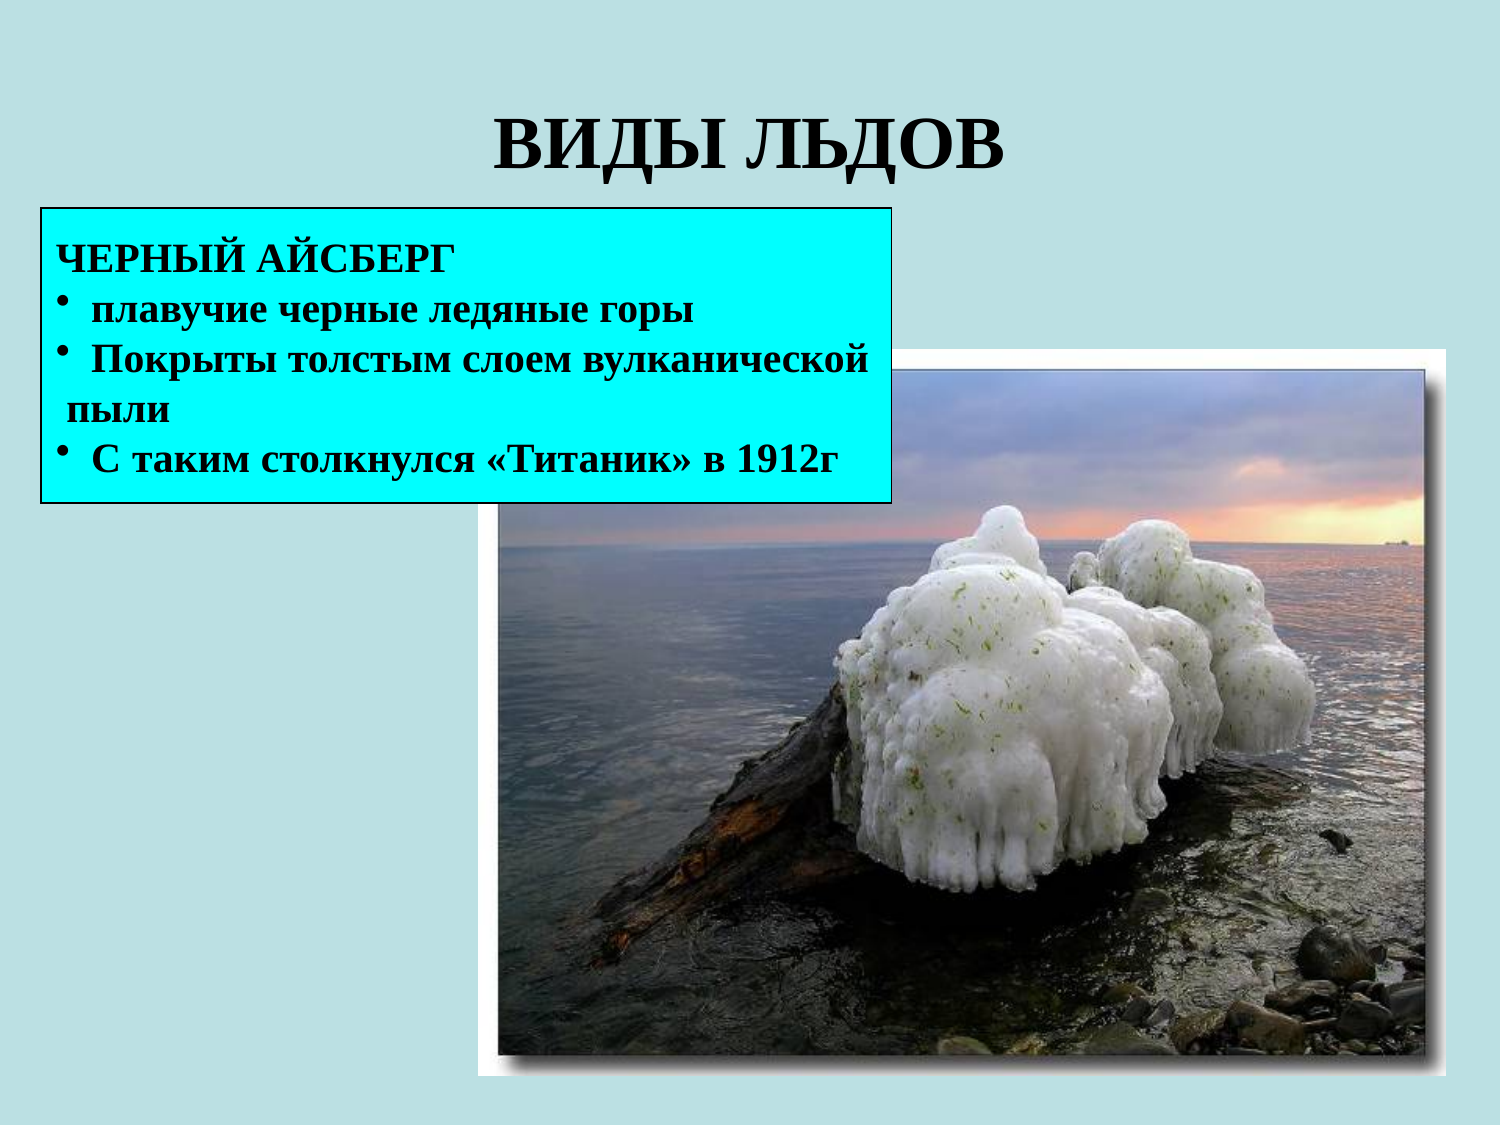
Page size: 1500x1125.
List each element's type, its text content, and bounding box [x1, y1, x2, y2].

title ВИДЫ ЛЬДОВ [74, 44, 1426, 233]
picture [478, 349, 1446, 1076]
text_box ЧЕРНЫЙ АЙСБЕРГ плавучие черные ледяные горы Покрыты толстым слоем вулканической пыли С таким столкнулся «Титаник» в 1912г [41, 207, 892, 503]
